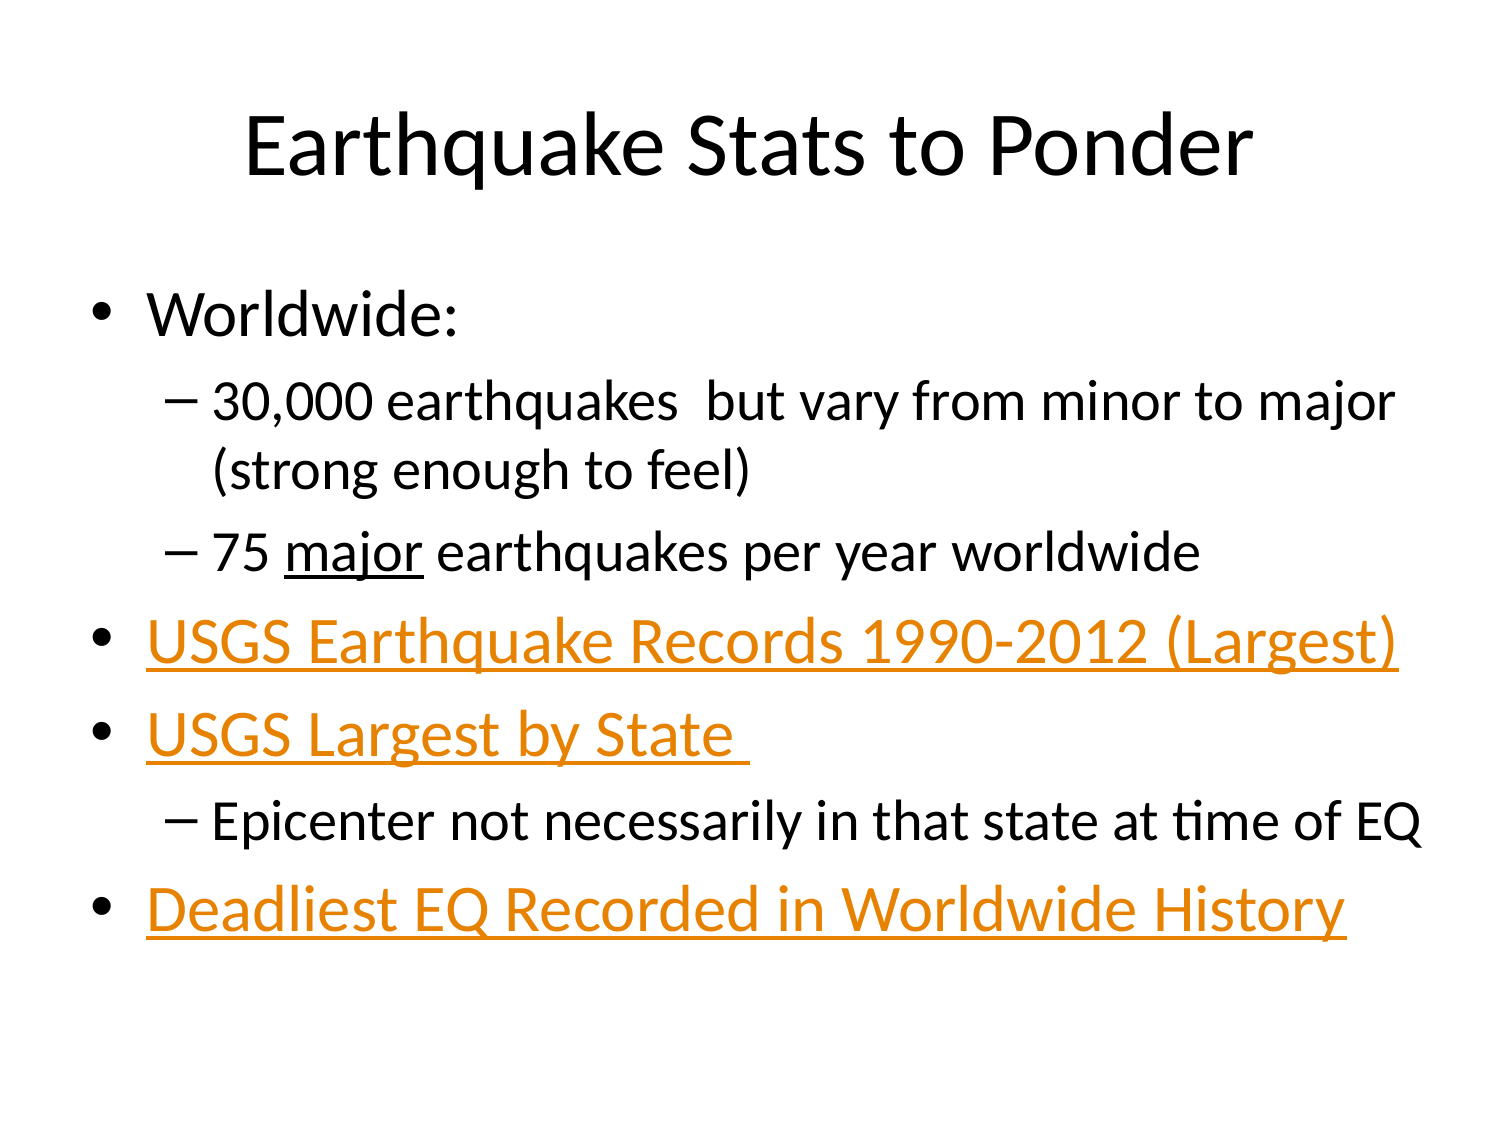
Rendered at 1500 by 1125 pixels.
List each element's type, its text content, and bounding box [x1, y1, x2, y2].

list Worldwide: 30,000 earthquakes but vary from minor to major (strong enough to feel) 75 major earthquakes per year worldwide USGS Earthquake Records 1990-2012 (Largest) USGS Largest by State Epicenter not necessarily in that state at time of EQ Deadliest EQ Recorded in Worldwide History [75, 262, 1476, 1005]
title Earthquake Stats to Ponder [75, 45, 1425, 233]
